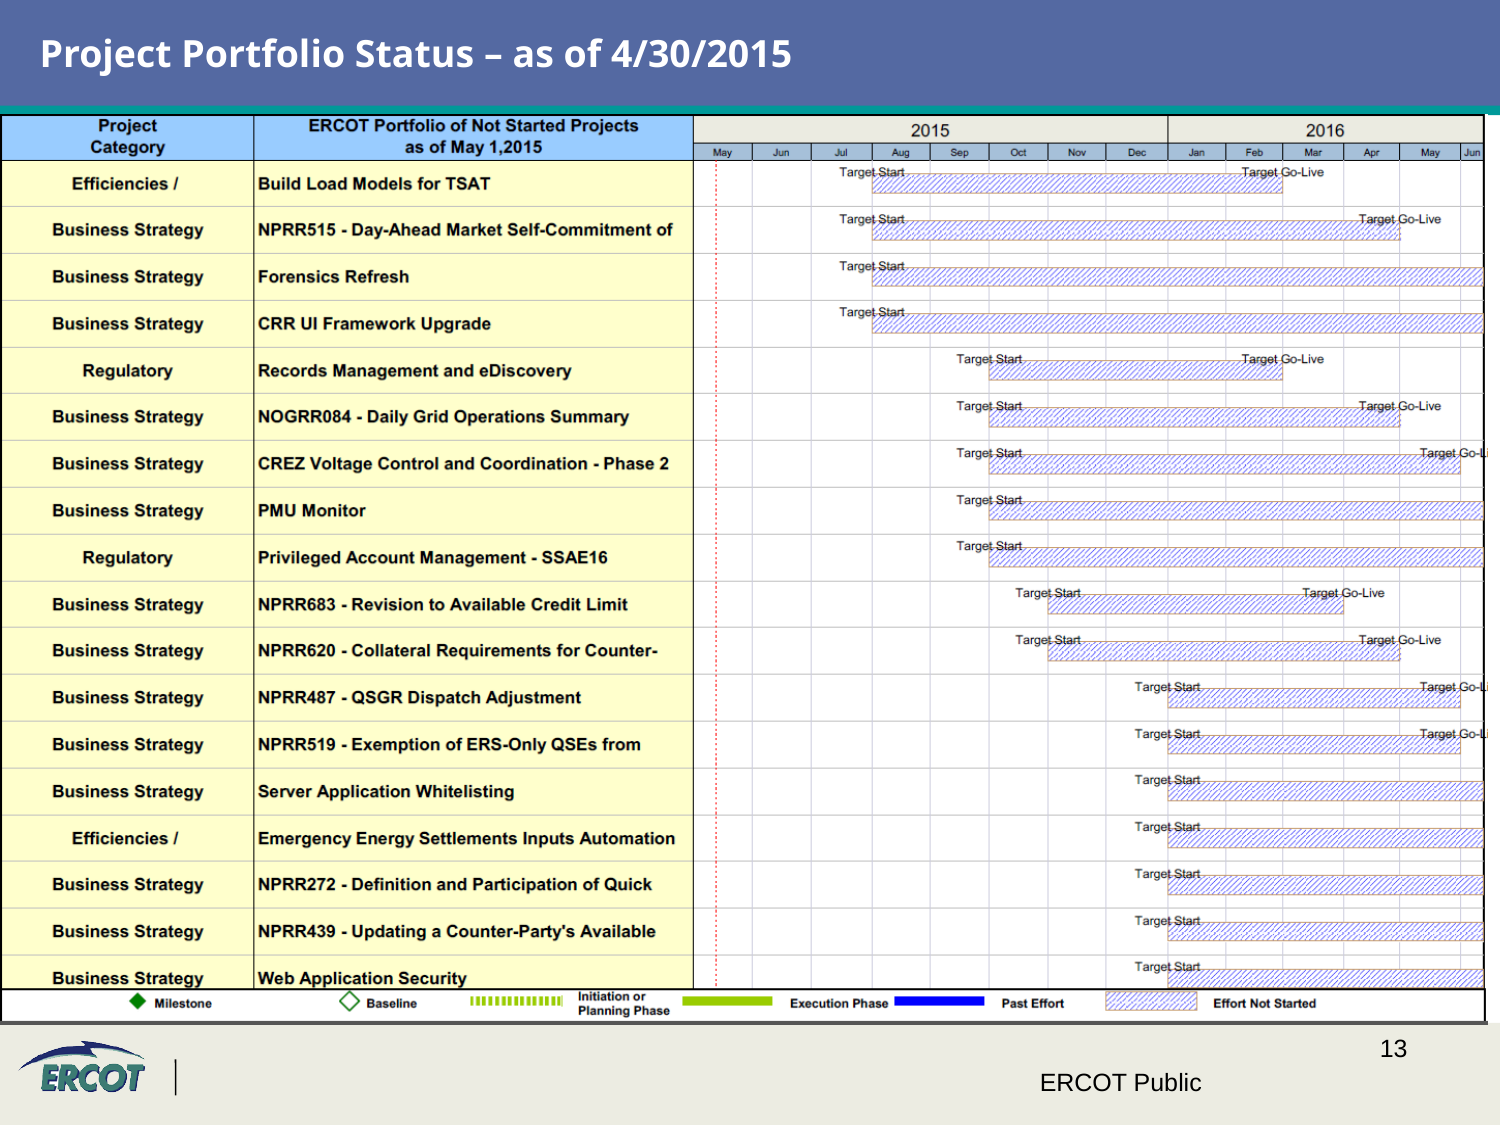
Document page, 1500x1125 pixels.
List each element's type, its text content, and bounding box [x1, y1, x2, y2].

text_box [24, 22, 1450, 85]
picture [0, 114, 1488, 1026]
text_box Project Portfolio Status – as of 4/30/2015 [24, 30, 1163, 106]
footer ERCOT Public [1025, 1059, 1438, 1125]
picture [10, 1031, 151, 1111]
